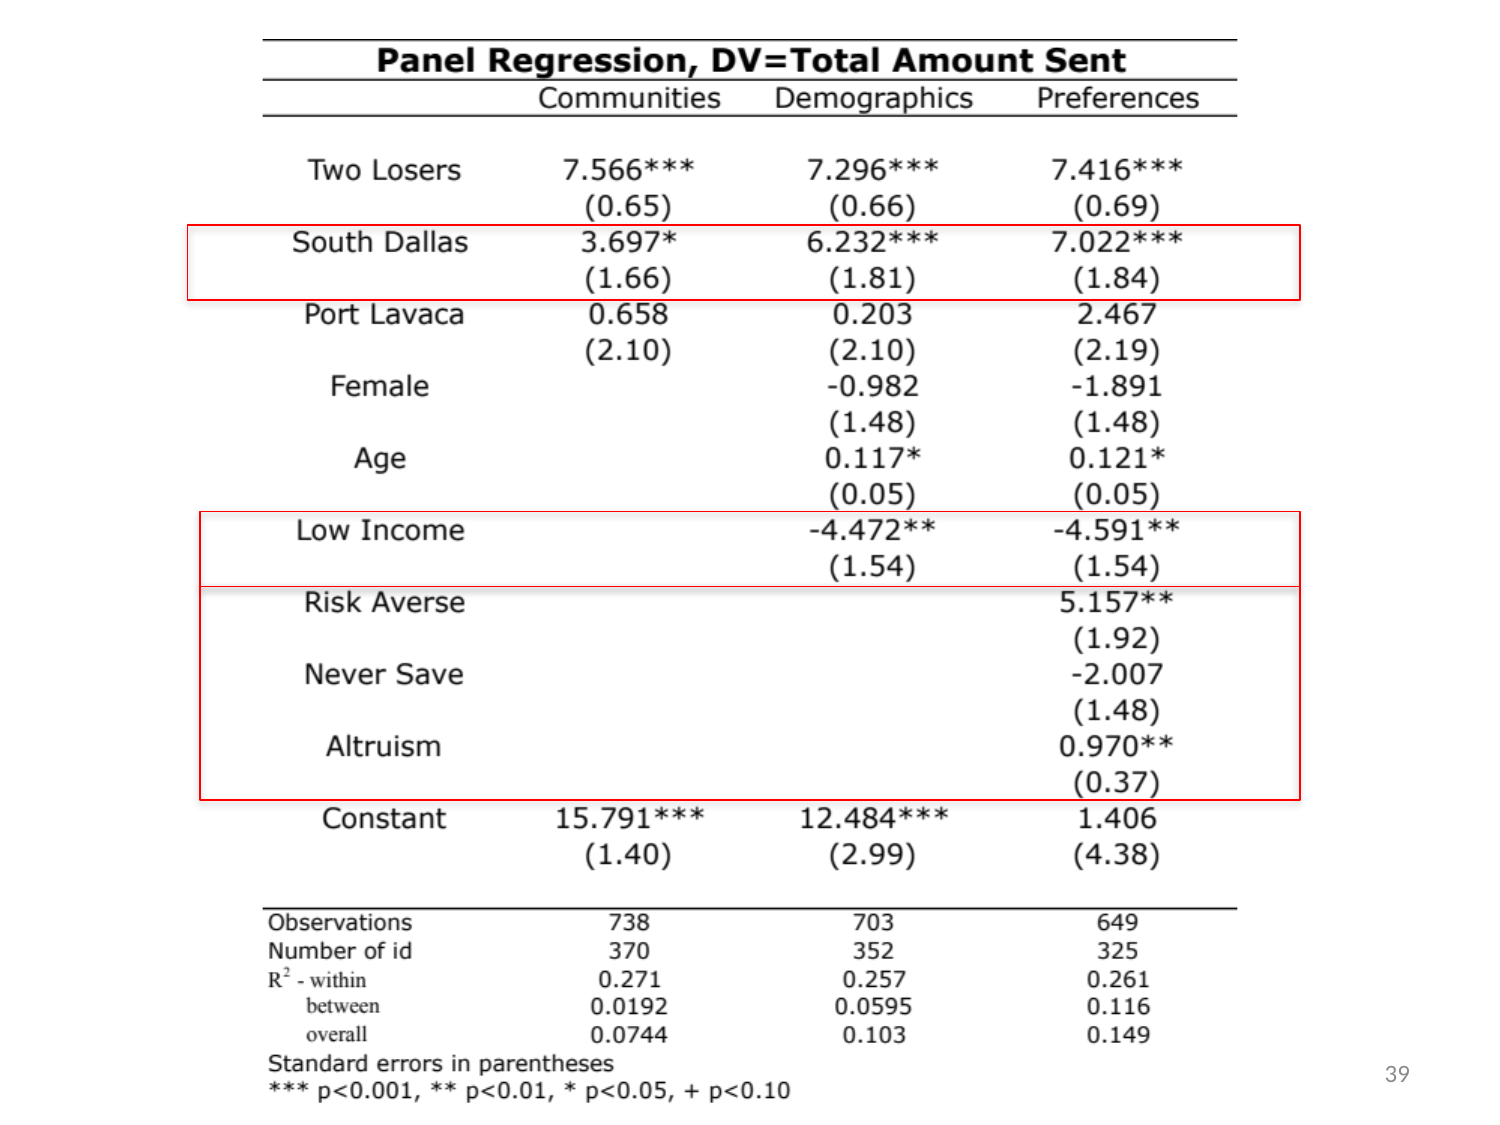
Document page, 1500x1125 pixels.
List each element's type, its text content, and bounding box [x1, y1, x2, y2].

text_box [262, 39, 1238, 1103]
text_box [1241, 224, 1301, 301]
text_box [1241, 511, 1301, 586]
text_box [199, 511, 257, 585]
text_box [1241, 586, 1301, 801]
text_box [187, 224, 257, 301]
text_box [199, 586, 257, 801]
slide_number 39 [1241, 1042, 1425, 1103]
